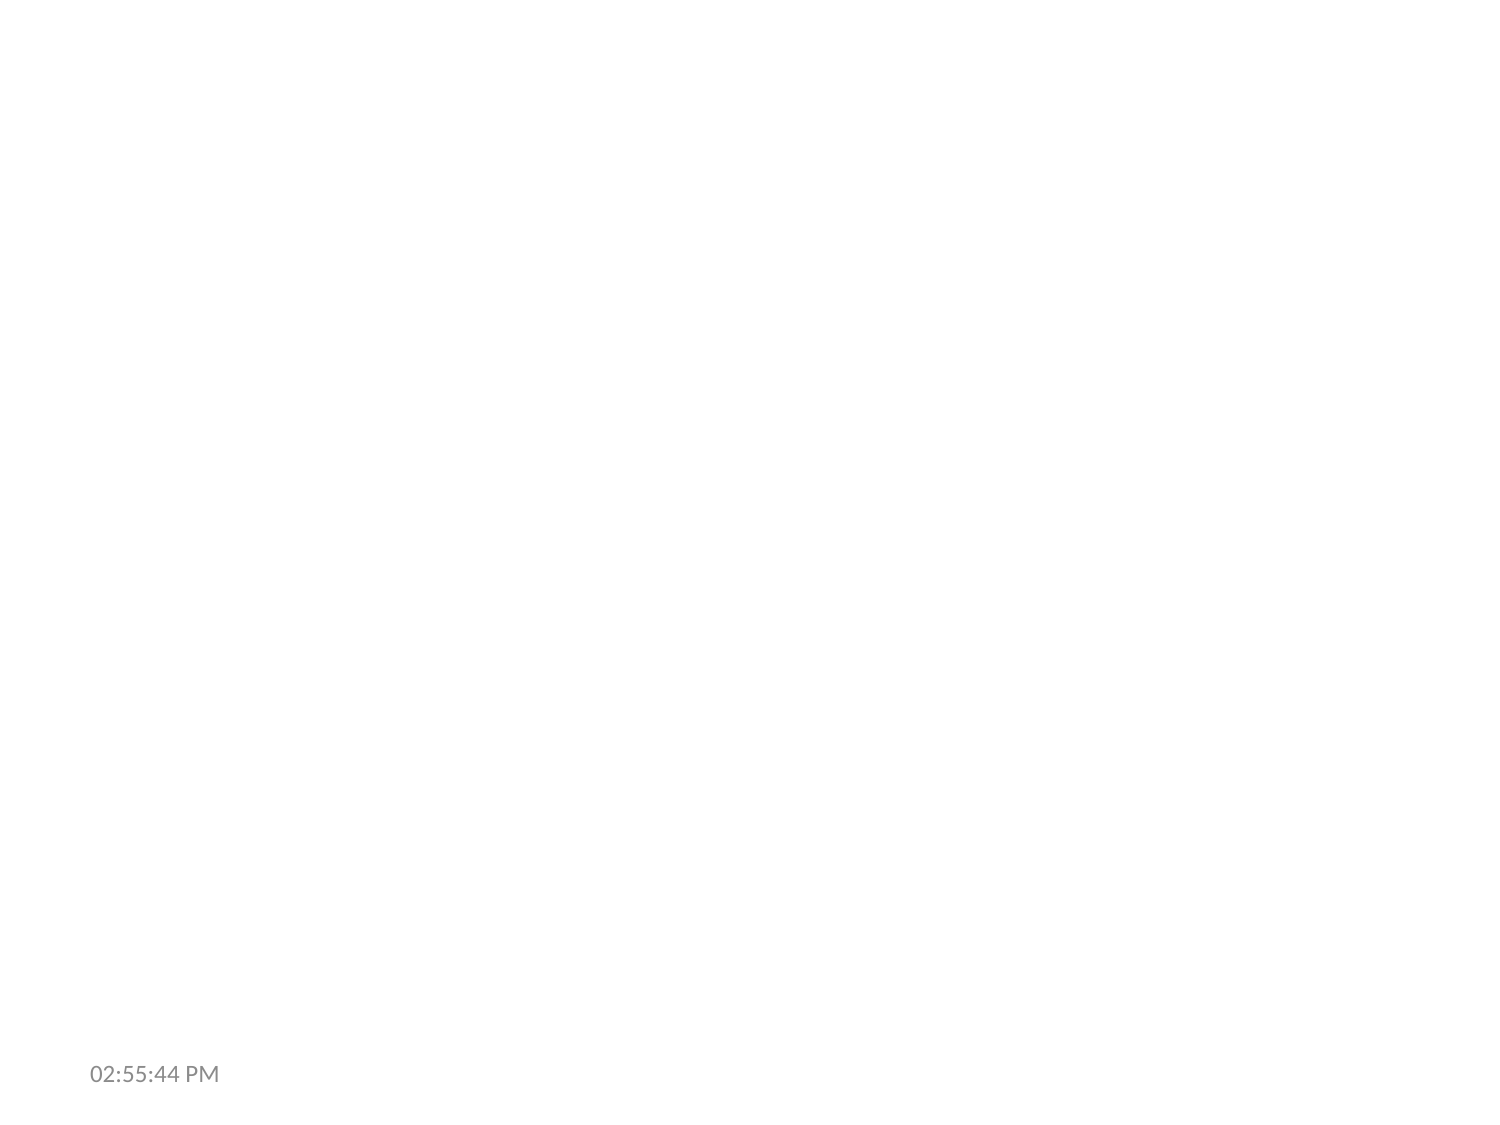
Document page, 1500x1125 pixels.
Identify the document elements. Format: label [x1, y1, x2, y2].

slide_number [75, 1042, 425, 1103]
